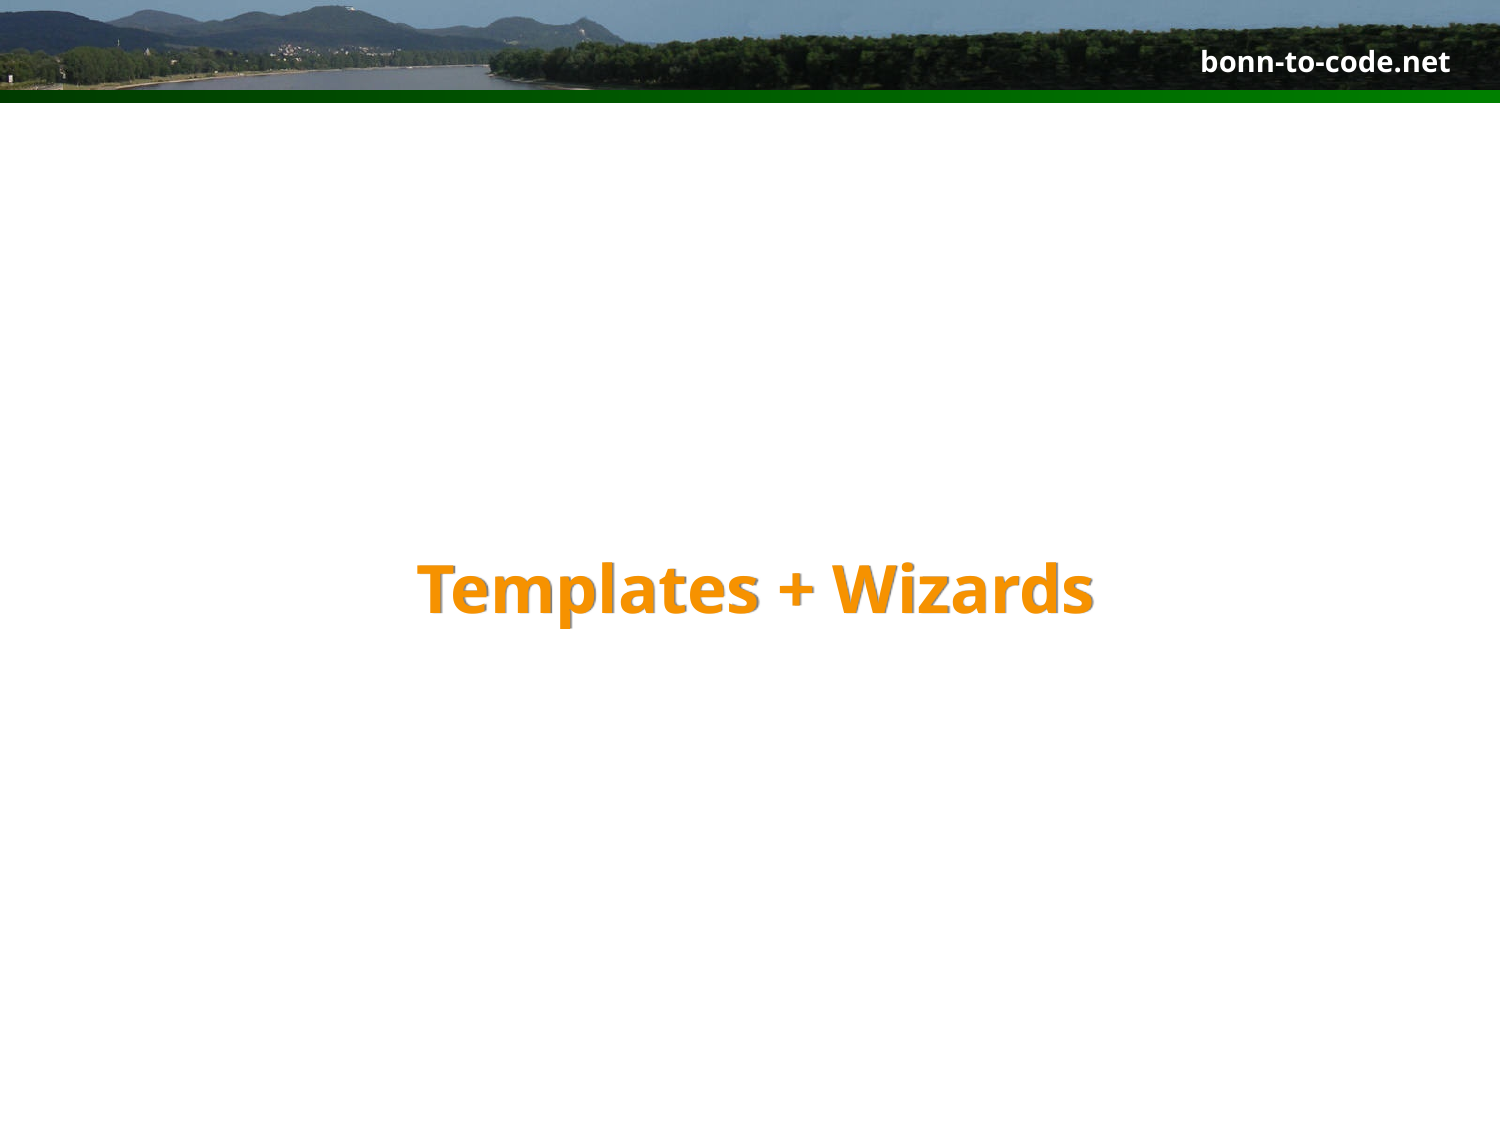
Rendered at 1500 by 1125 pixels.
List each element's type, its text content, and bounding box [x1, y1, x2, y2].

picture [0, 0, 1500, 90]
title Templates + Wizards [118, 538, 1394, 658]
